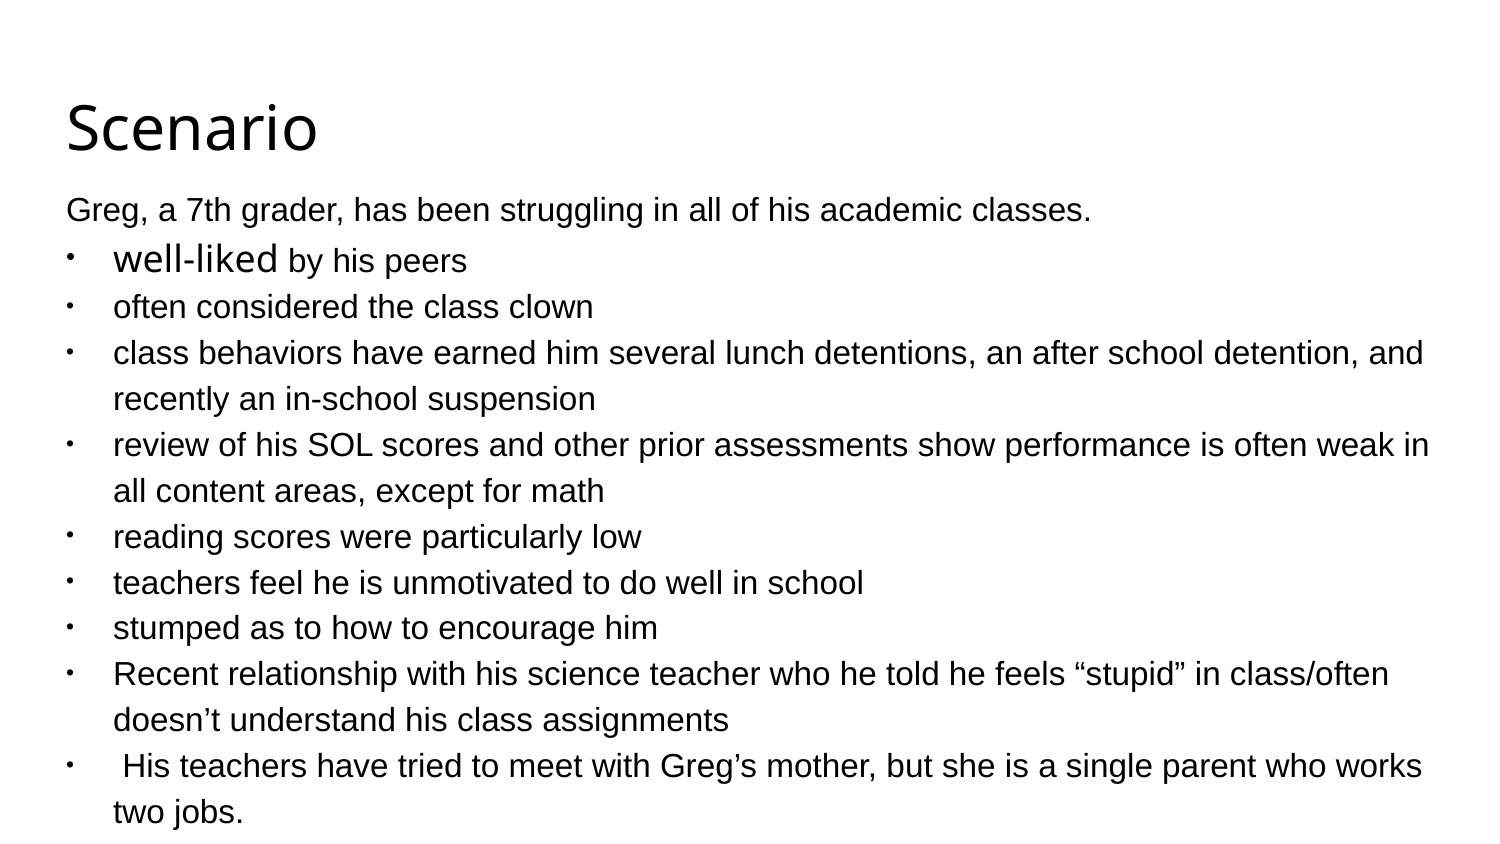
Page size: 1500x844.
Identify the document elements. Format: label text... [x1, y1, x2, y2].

title Scenario [51, 72, 1449, 166]
list Greg, a 7th grader, has been struggling in all of his academic classes. well-liked by his peers often considered the class clown class behaviors have earned him several lunch detentions, an after school detention, and recently an in-school suspension review of his SOL scores and other prior assessments show performance is often weak in all content areas, except for math reading scores were particularly low teachers feel he is unmotivated to do well in school stumped as to how to encourage him Recent relationship with his science teacher who he told he feels “stupid” in class/often doesn’t understand his class assignments His teachers have tried to meet with Greg’s mother, but she is a single parent who works two jobs. [51, 166, 1449, 714]
